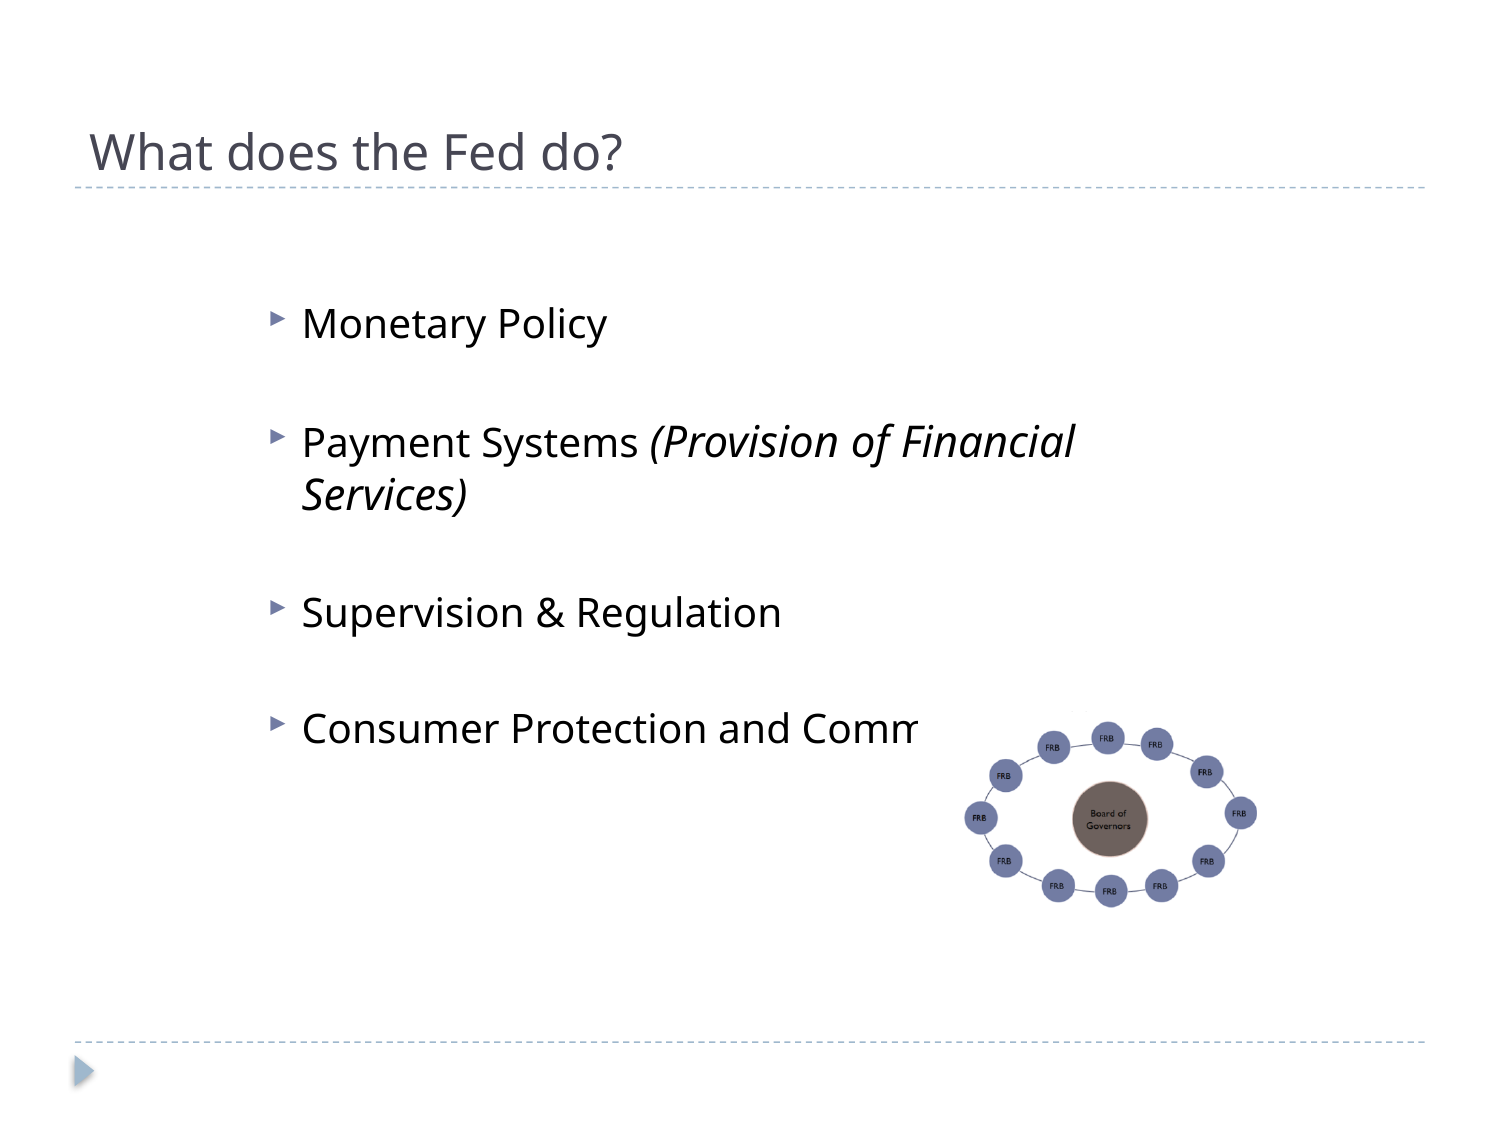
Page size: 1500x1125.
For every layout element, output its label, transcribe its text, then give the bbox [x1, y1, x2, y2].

title What does the Fed do? [75, 24, 1425, 188]
list Monetary Policy Payment Systems (Provision of Financial Services) Supervision & Regulation Consumer Protection and Community Affairs [253, 290, 1266, 899]
picture [918, 712, 1313, 919]
